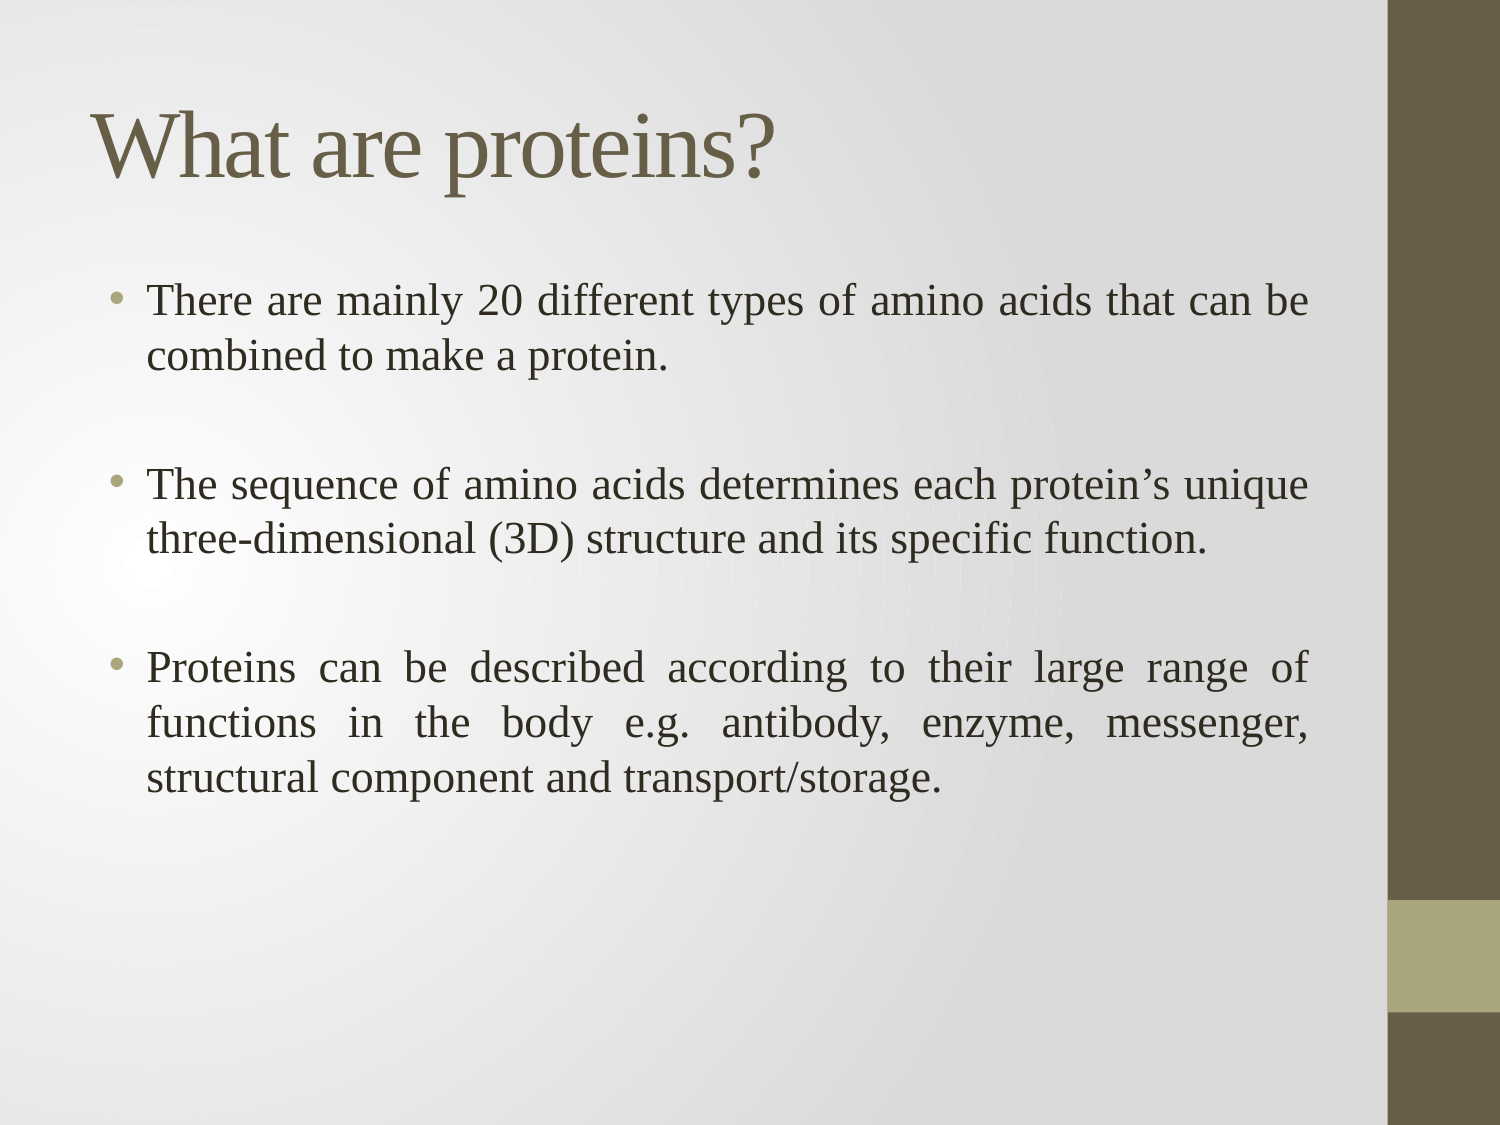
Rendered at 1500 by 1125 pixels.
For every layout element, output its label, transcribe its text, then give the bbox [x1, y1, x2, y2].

title What are proteins? [75, 45, 1325, 233]
list There are mainly 20 different types of amino acids that can be combined to make a protein. The sequence of amino acids determines each protein’s unique three-dimensional (3D) structure and its specific function. Proteins can be described according to their large range of functions in the body e.g. antibody, enzyme, messenger, structural component and transport/storage. [75, 262, 1325, 1050]
